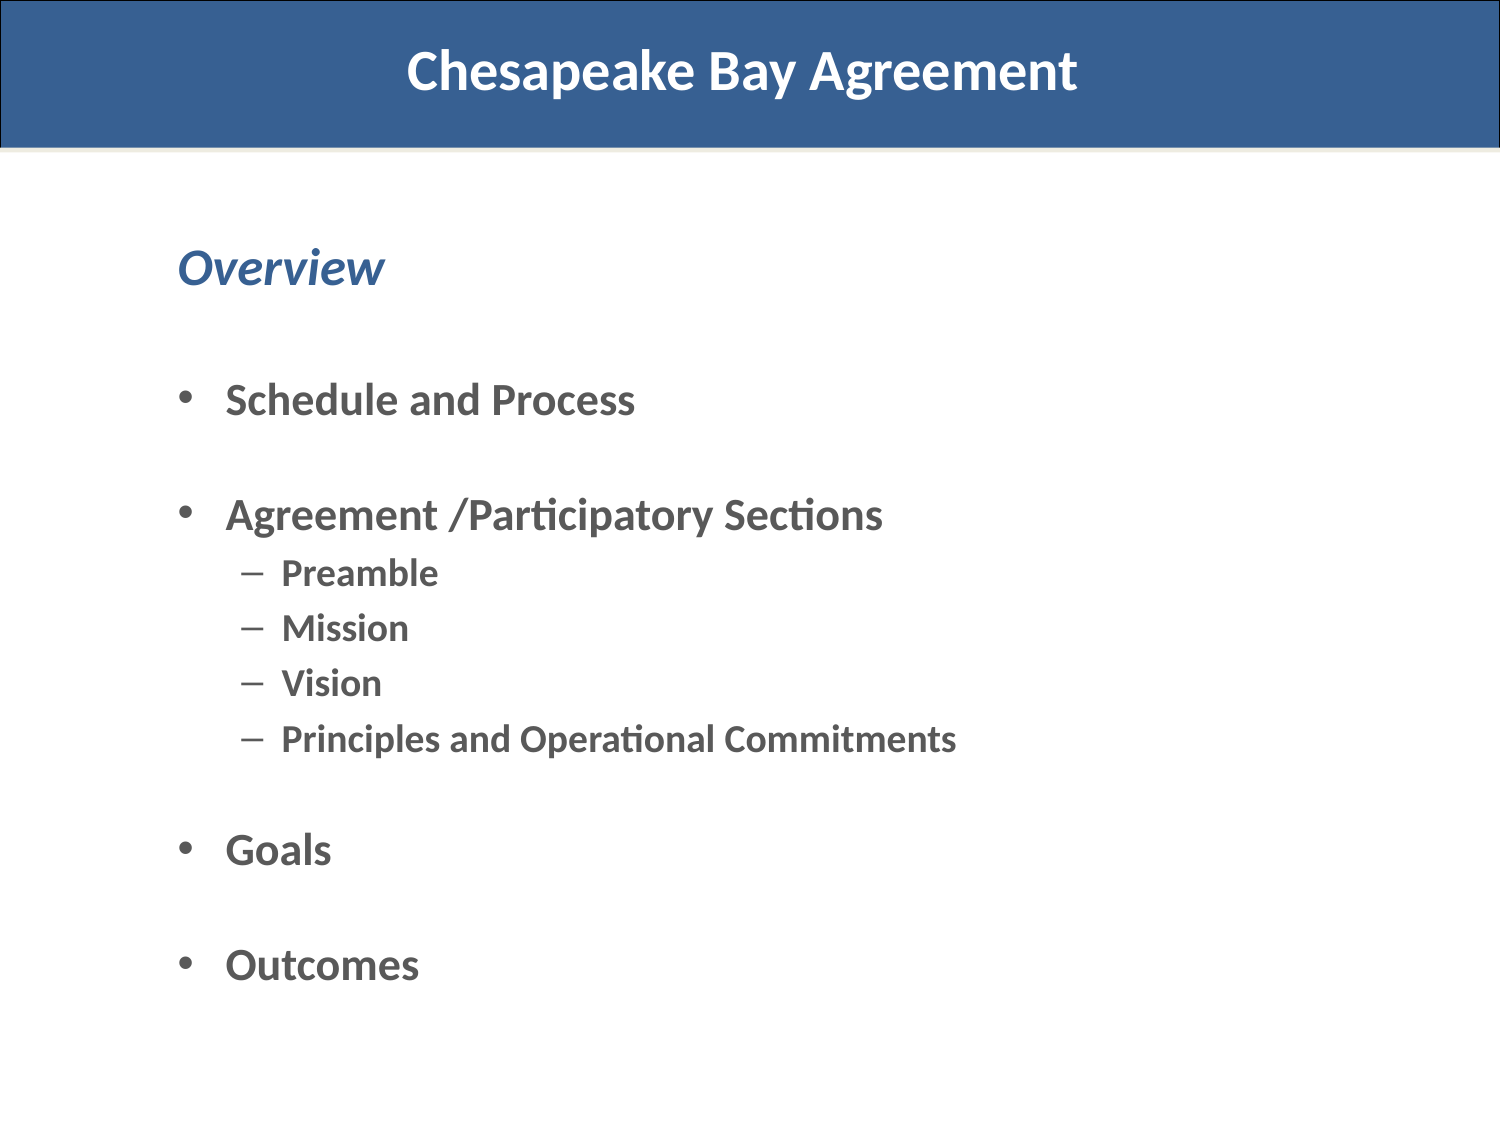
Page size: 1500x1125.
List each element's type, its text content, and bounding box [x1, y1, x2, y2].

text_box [0, 0, 1500, 151]
list Overview Schedule and Process Agreement /Participatory Sections Preamble Mission Vision Principles and Operational Commitments Goals Outcomes [162, 224, 1425, 1000]
